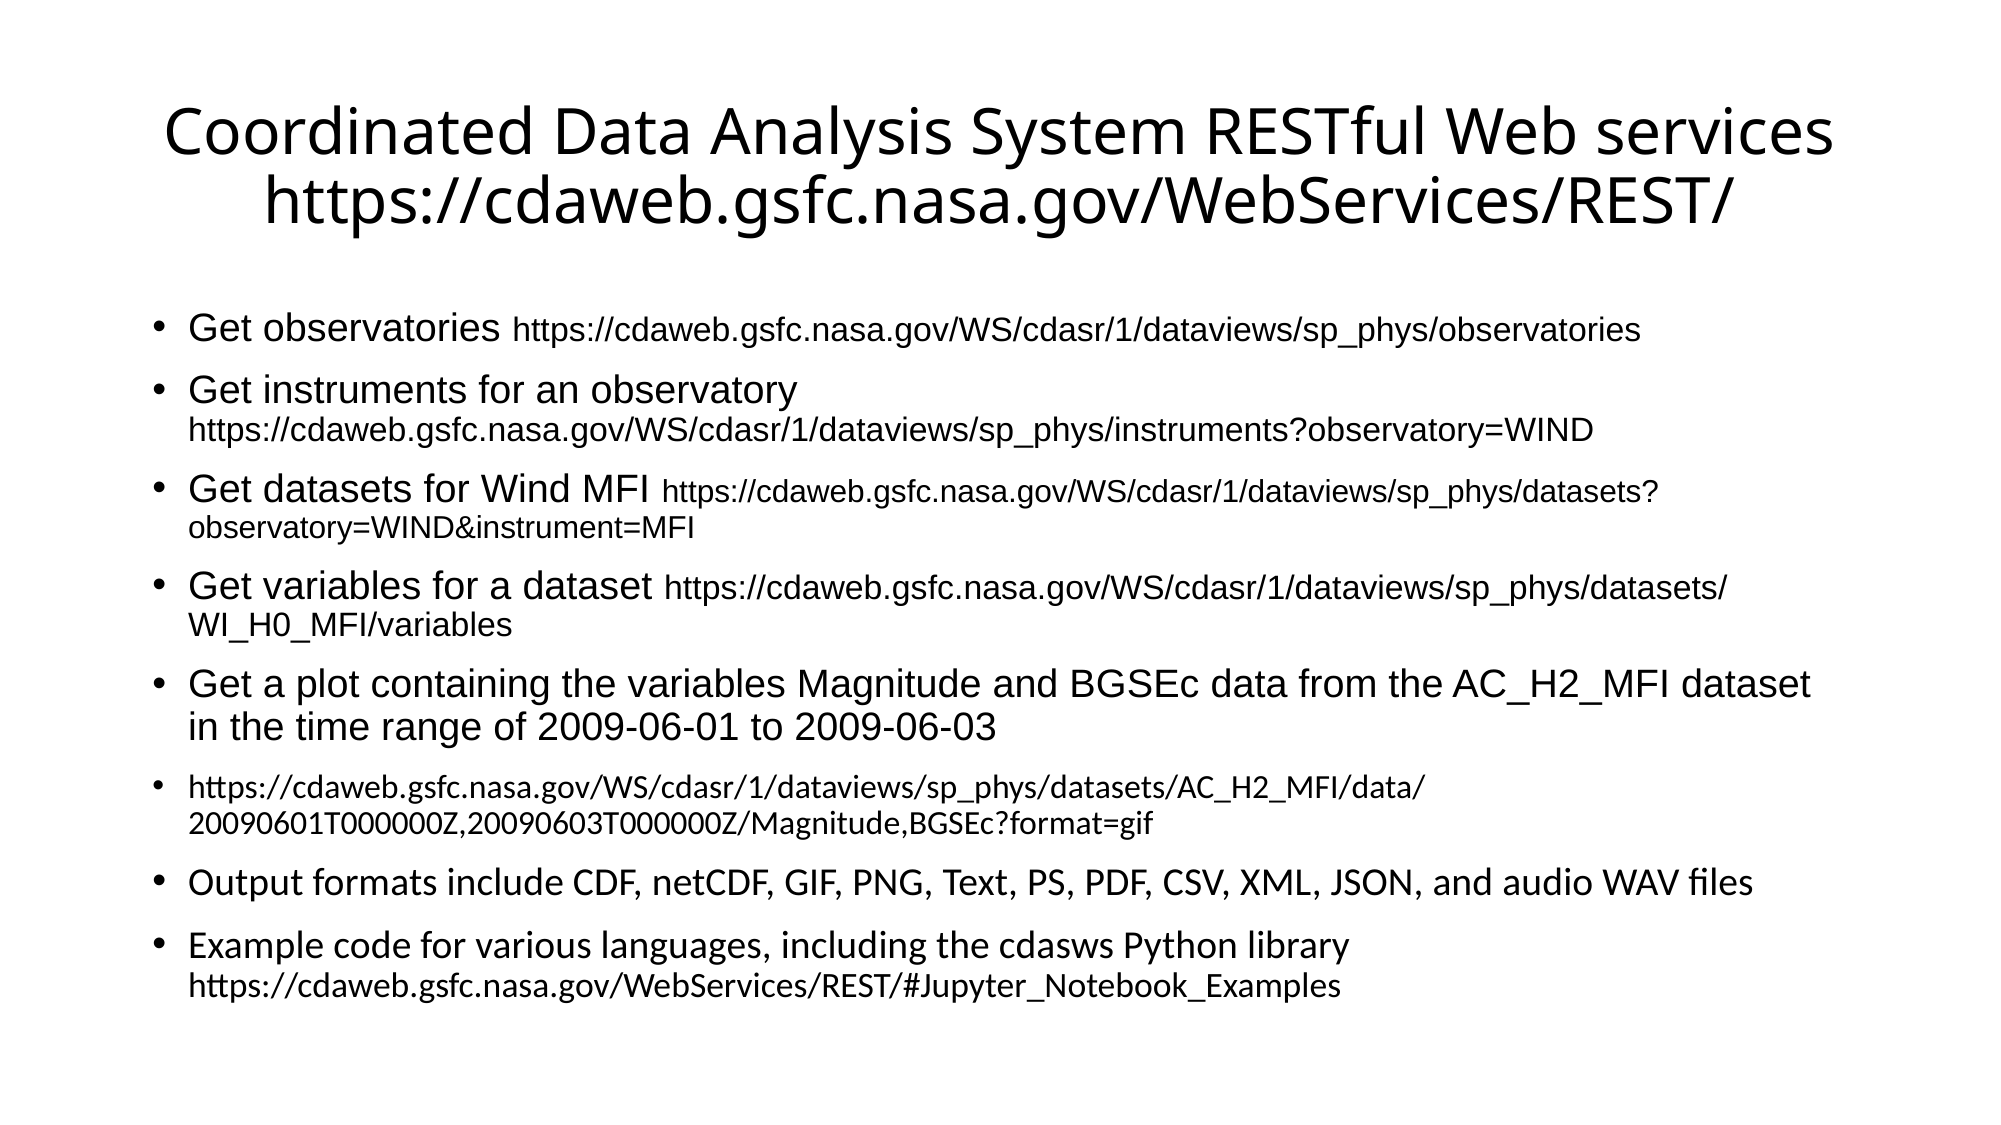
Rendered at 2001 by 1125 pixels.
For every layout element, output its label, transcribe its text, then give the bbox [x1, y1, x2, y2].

list Get observatories https://cdaweb.gsfc.nasa.gov/WS/cdasr/1/dataviews/sp_phys/observatories Get instruments for an observatory https://cdaweb.gsfc.nasa.gov/WS/cdasr/1/dataviews/sp_phys/instruments?observatory=WIND Get datasets for Wind MFI https://cdaweb.gsfc.nasa.gov/WS/cdasr/1/dataviews/sp_phys/datasets?observatory=WIND&instrument=MFI Get variables for a dataset https://cdaweb.gsfc.nasa.gov/WS/cdasr/1/dataviews/sp_phys/datasets/WI_H0_MFI/variables Get a plot containing the variables Magnitude and BGSEc data from the AC_H2_MFI dataset in the time range of 2009-06-01 to 2009-06-03 https://cdaweb.gsfc.nasa.gov/WS/cdasr/1/dataviews/sp_phys/datasets/AC_H2_MFI/data/20090601T000000Z,20090603T000000Z/Magnitude,BGSEc?format=gif Output formats include CDF, netCDF, GIF, PNG, Text, PS, PDF, CSV, XML, JSON, and audio WAV files Example code for various languages, including the cdasws Python library https://cdaweb.gsfc.nasa.gov/WebServices/REST/#Jupyter_Notebook_Examples [137, 299, 1863, 1014]
title Coordinated Data Analysis System RESTful Web services https://cdaweb.gsfc.nasa.gov/WebServices/REST/ [137, 59, 1863, 278]
